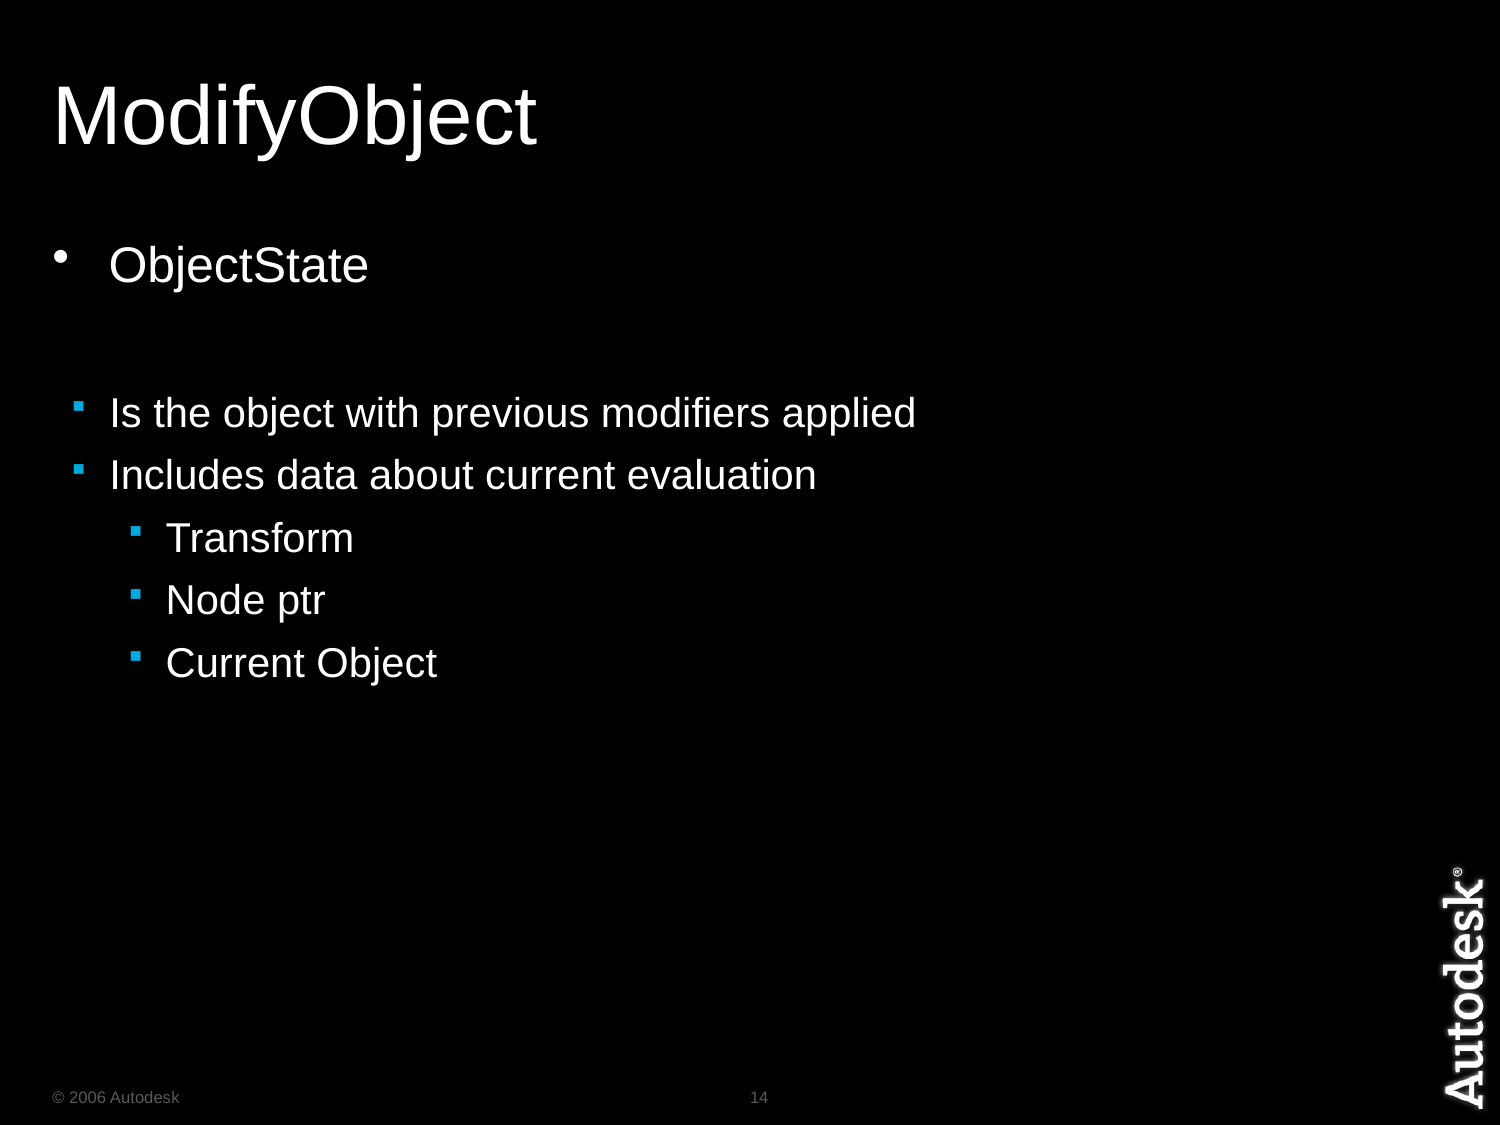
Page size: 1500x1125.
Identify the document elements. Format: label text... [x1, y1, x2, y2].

picture [1402, 0, 1500, 1125]
title ModifyObject [52, 22, 1401, 211]
list ObjectState Is the object with previous modifiers applied Includes data about current evaluation Transform Node ptr Current Object [52, 231, 1401, 1073]
